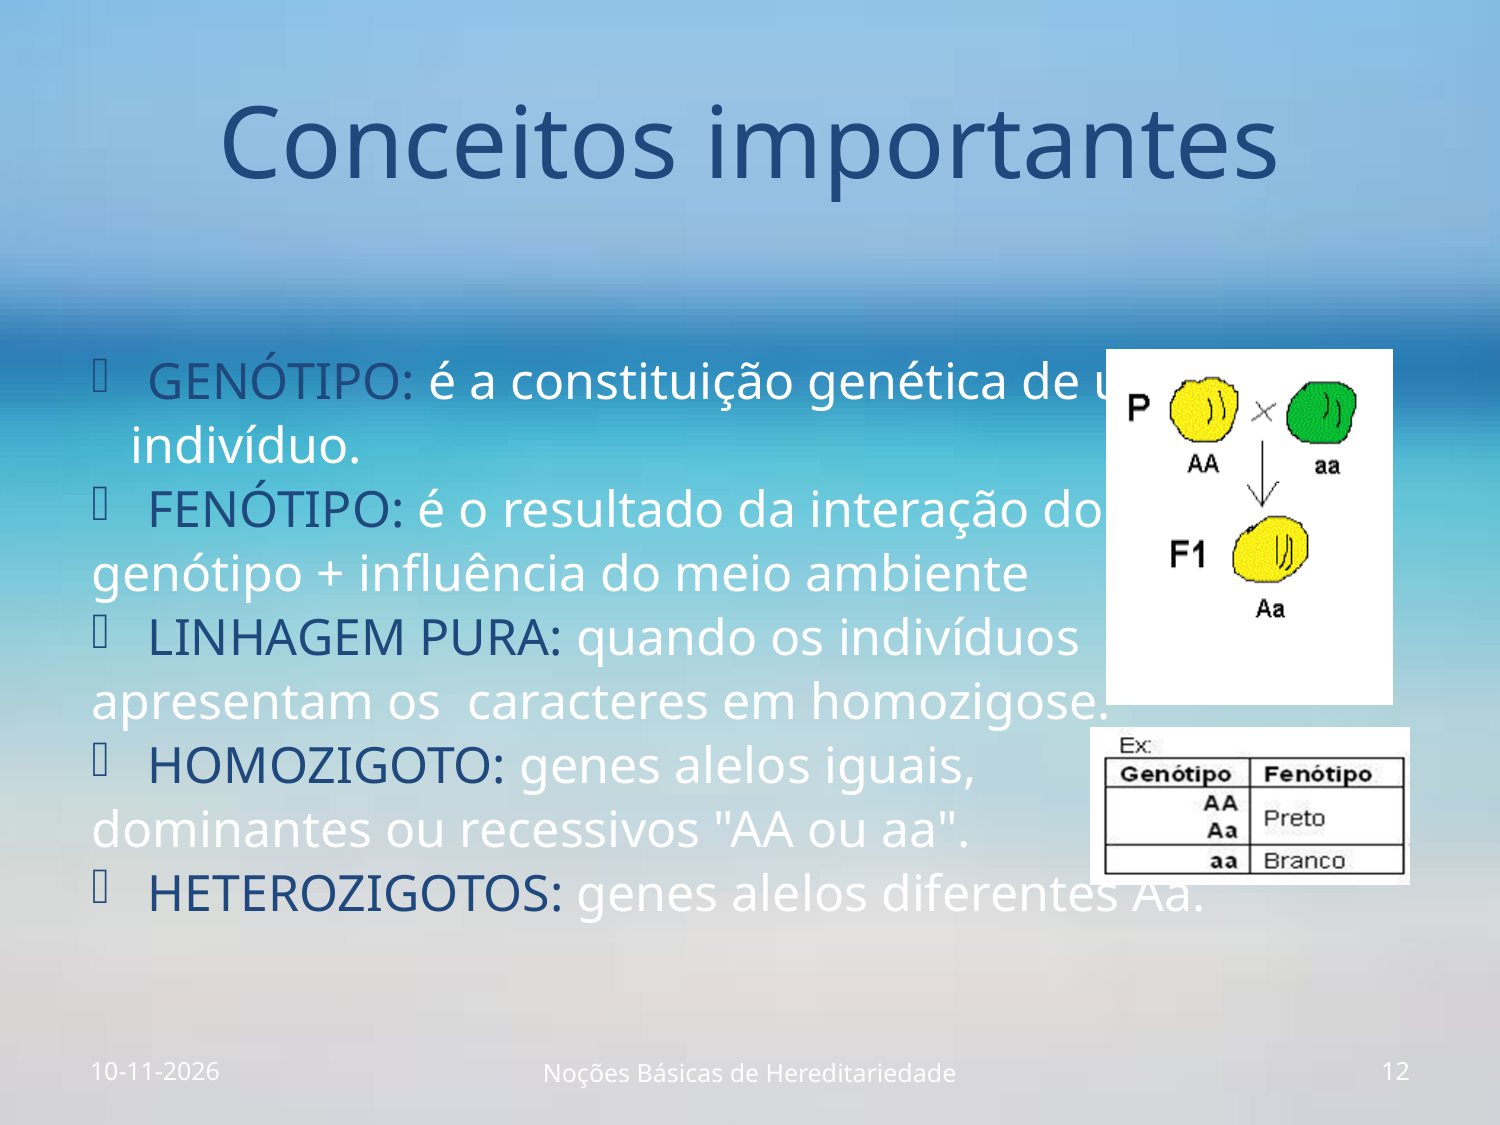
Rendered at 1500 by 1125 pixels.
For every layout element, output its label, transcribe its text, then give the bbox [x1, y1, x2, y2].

title Conceitos importantes [75, 45, 1425, 233]
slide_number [75, 1042, 425, 1103]
slide_number 12 [1074, 1042, 1425, 1103]
list GENÓTIPO: é a constituição genética de um indivíduo. FENÓTIPO: é o resultado da interação do genótipo + influência do meio ambiente LINHAGEM PURA: quando os indivíduos apresentam os caracteres em homozigose. HOMOZIGOTO: genes alelos iguais, dominantes ou recessivos "AA ou aa". HETEROZIGOTOS: genes alelos diferentes Aa. [76, 278, 1427, 1022]
picture [0, 0, 1500, 1125]
footer Noções Básicas de Hereditariedade [512, 1042, 988, 1103]
